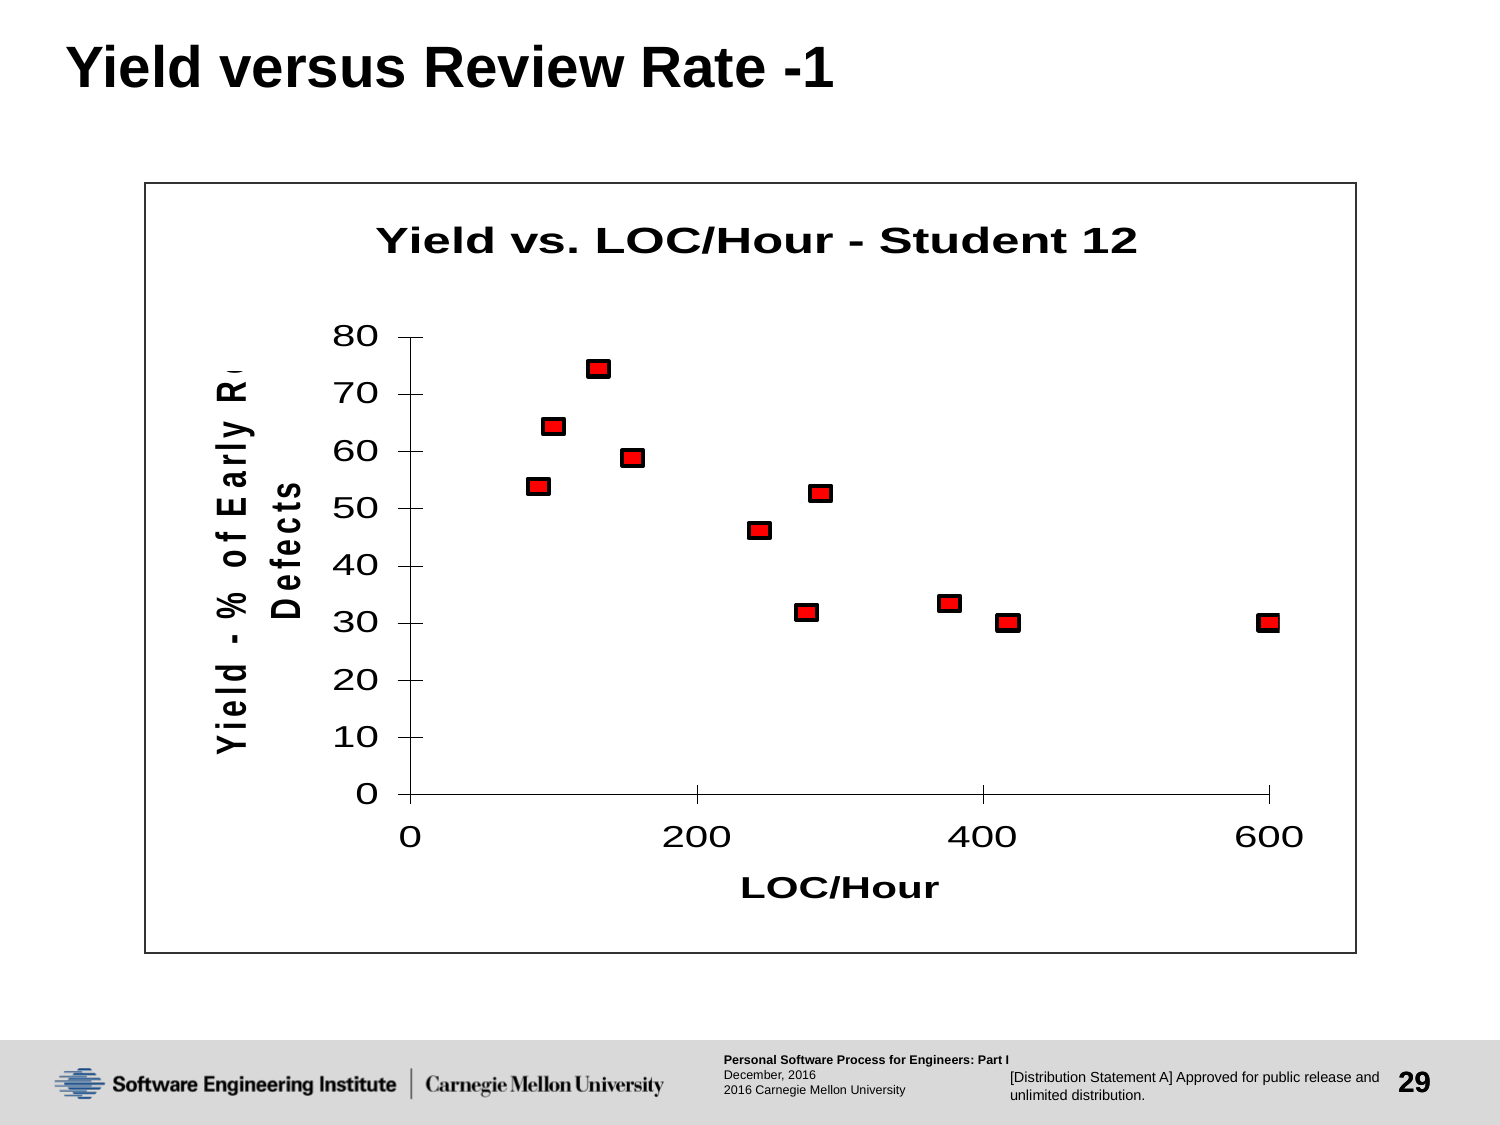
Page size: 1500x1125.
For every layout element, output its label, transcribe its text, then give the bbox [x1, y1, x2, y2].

picture [146, 184, 1355, 953]
title Yield versus Review Rate -1 [65, 37, 1313, 148]
picture [46, 1061, 673, 1104]
